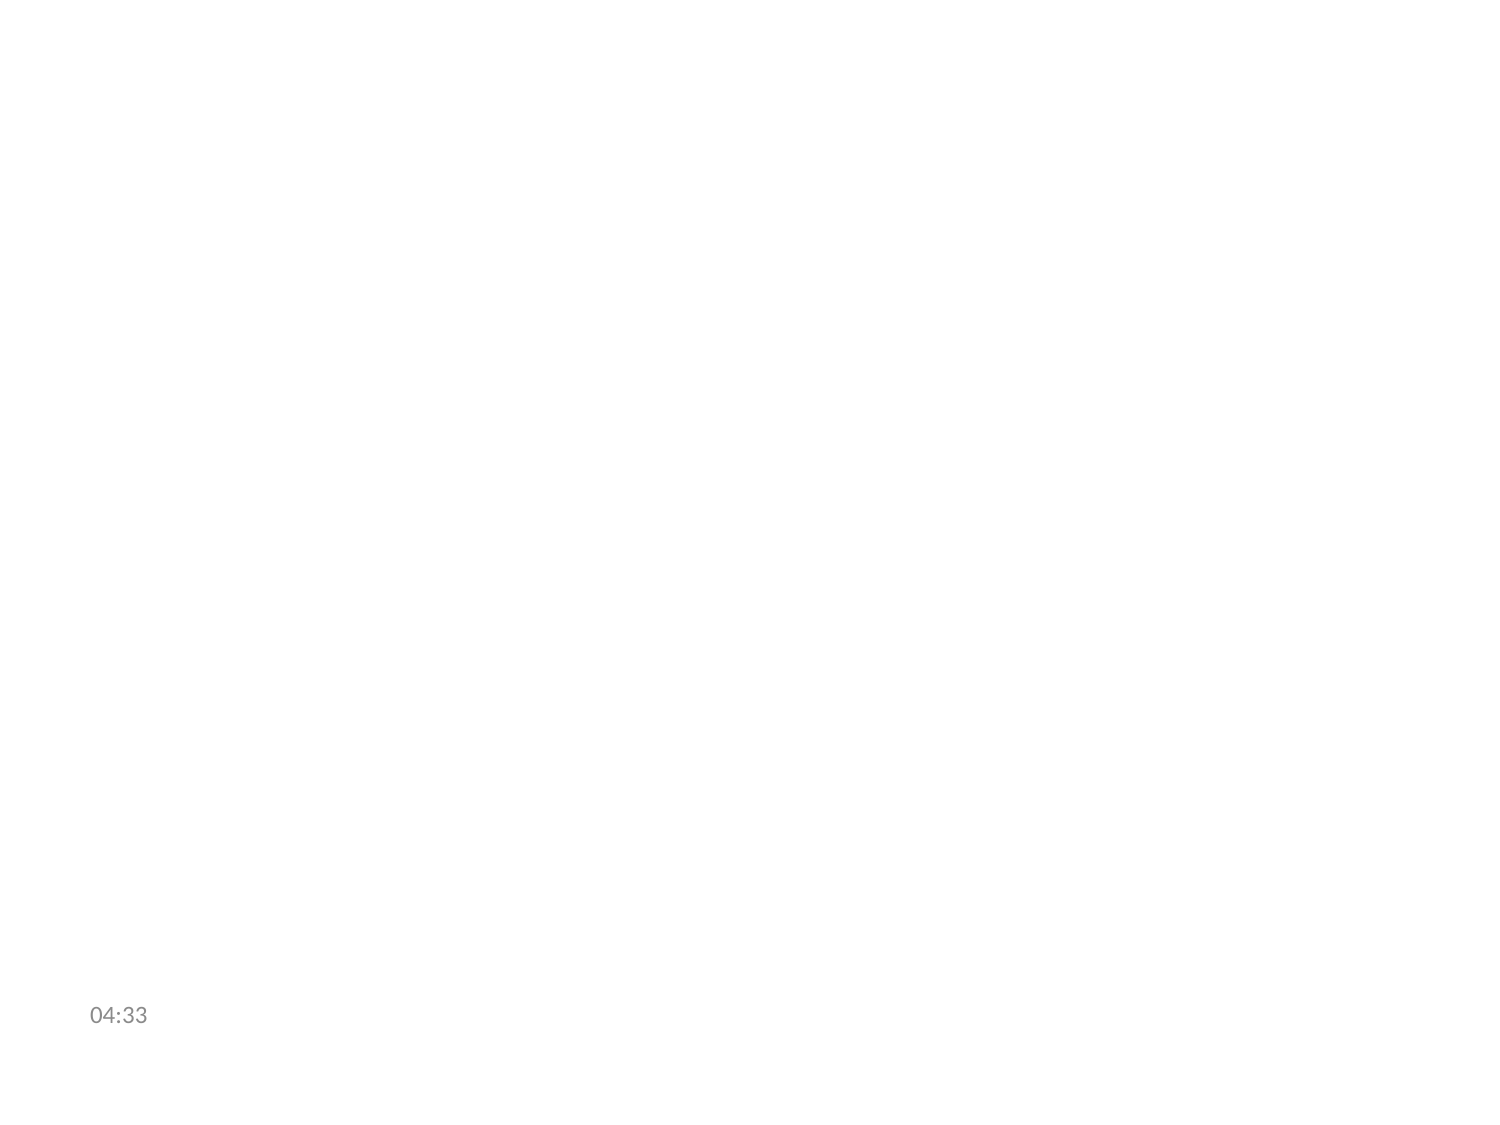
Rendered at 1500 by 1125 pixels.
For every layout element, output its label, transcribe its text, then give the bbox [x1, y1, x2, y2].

text_box 15:35 [75, 983, 425, 1044]
